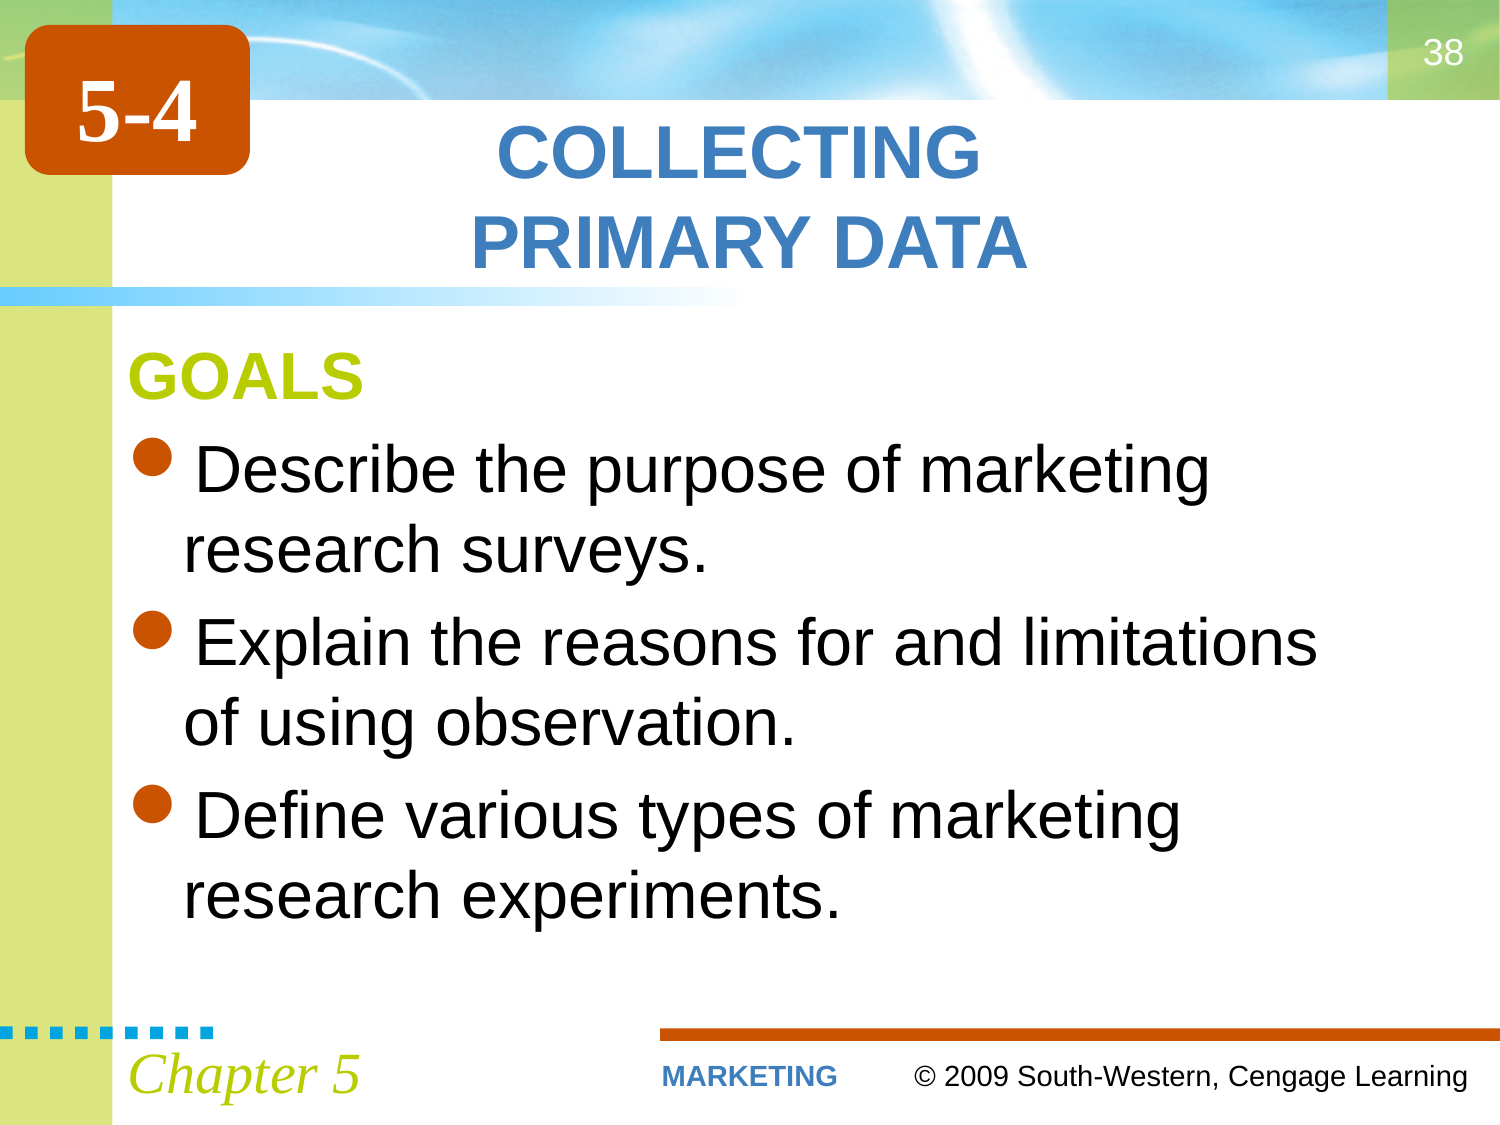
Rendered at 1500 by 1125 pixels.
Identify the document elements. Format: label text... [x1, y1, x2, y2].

list GOALS Describe the purpose of marketing research surveys. Explain the reasons for and limitations of using observation. Define various types of marketing research experiments. [112, 324, 1388, 1001]
title COLLECTING PRIMARY DATA [112, 99, 1388, 288]
footer Chapter 5 [112, 1012, 638, 1113]
text_box 5-4 [24, 24, 250, 175]
slide_number 38 [1387, 0, 1500, 101]
